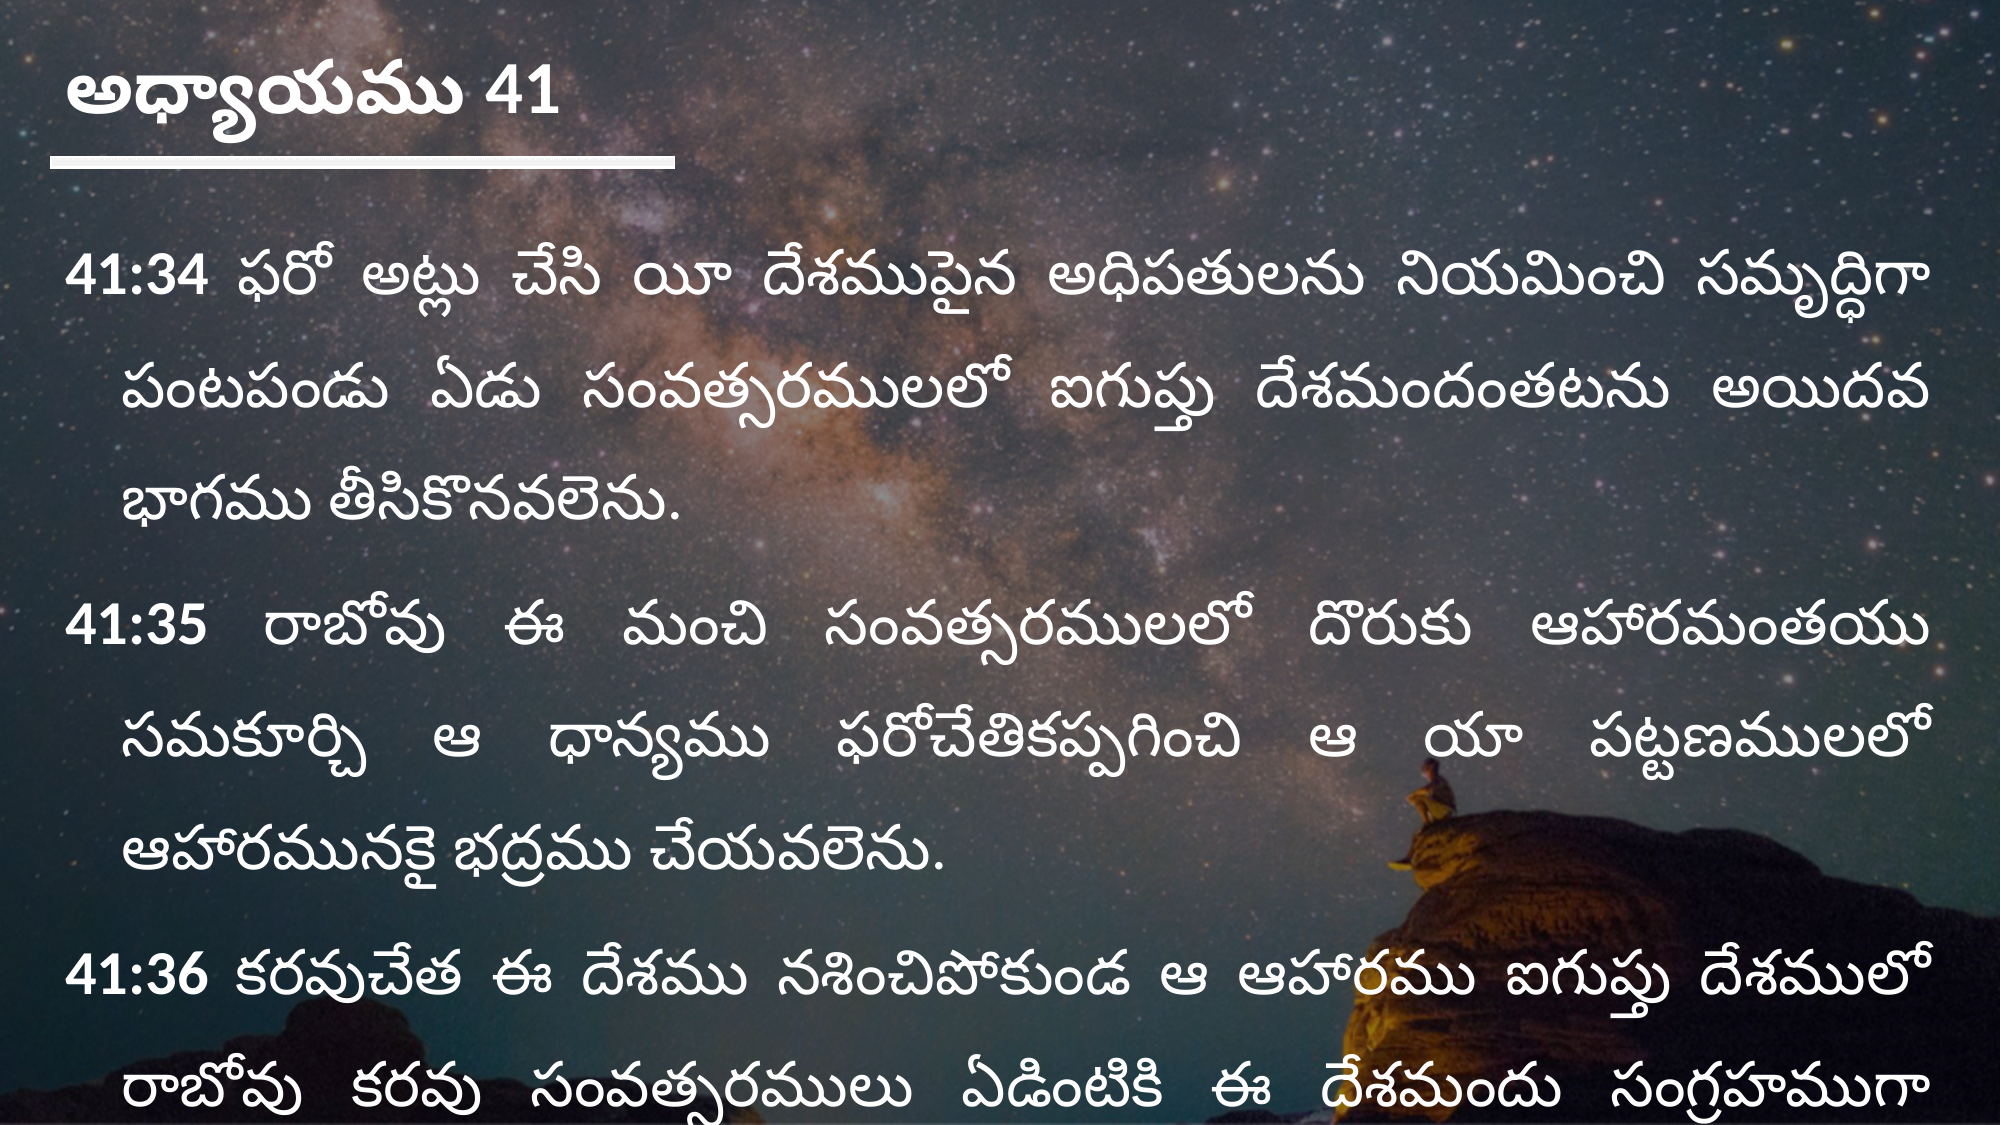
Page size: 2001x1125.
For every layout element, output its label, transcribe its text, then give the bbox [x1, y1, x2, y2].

title అధ్యాయము 41 [50, 0, 1925, 167]
picture [0, 0, 2000, 1125]
list 41:34 ఫరో అట్లు చేసి యీ దేశముపైన అధిపతులను నియమించి సమృద్ధిగా పంటపండు ఏడు సంవత్సరములలో ఐగుప్తు దేశమందంతటను అయిదవ భాగము తీసికొనవలెను. 41:35 రాబోవు ఈ మంచి సంవత్సరములలో దొరుకు ఆహారమంతయు సమకూర్చి ఆ ధాన్యము ఫరోచేతికప్పగించి ఆ యా పట్టణములలో ఆహారమునకై భద్రము చేయవలెను. 41:36 కరవుచేత ఈ దేశము నశించిపోకుండ ఆ ఆహారము ఐగుప్తు దేశములో రాబోవు కరవు సంవత్సరములు ఏడింటికి ఈ దేశమందు సంగ్రహముగా నుండునని ఫరోతో చెప్పెను. [50, 187, 1946, 1063]
